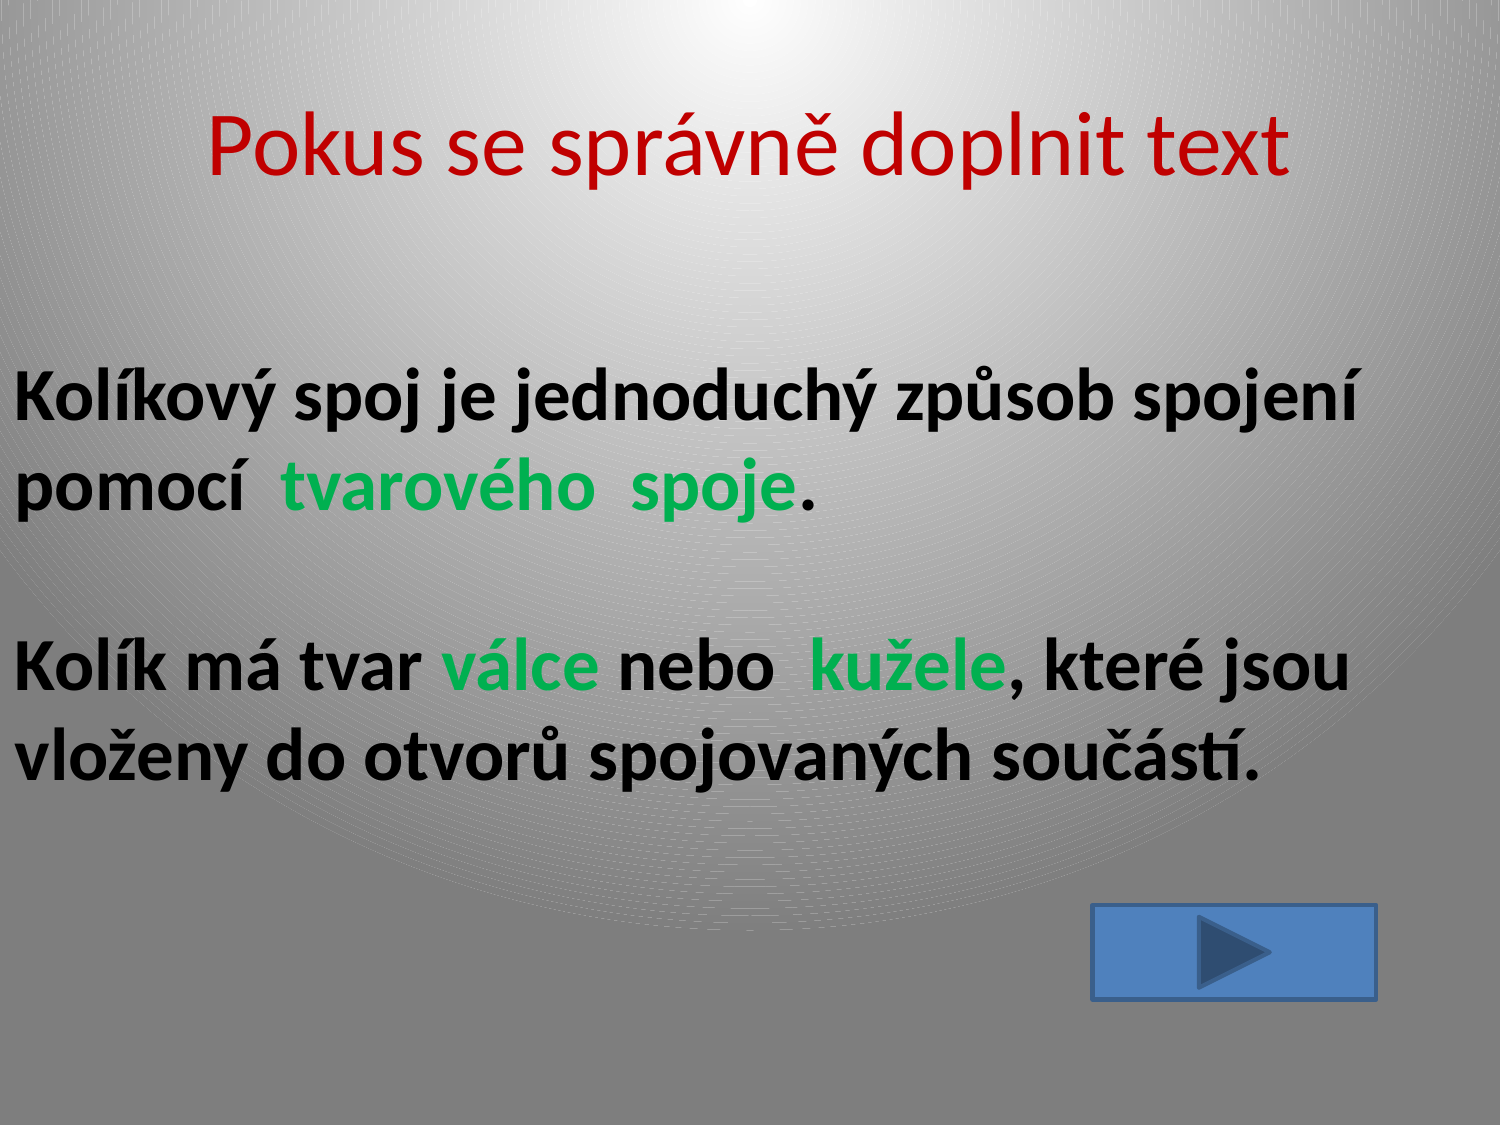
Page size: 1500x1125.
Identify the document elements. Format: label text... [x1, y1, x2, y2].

text_box [1090, 903, 1378, 1002]
title Pokus se správně doplnit text [75, 45, 1425, 233]
text_box Kolíkový spoj je jednoduchý způsob spojení pomocí tvarového spoje. Kolík má tvar válce nebo kužele, které jsou vloženy do otvorů spojovaných součástí. [0, 338, 1483, 803]
